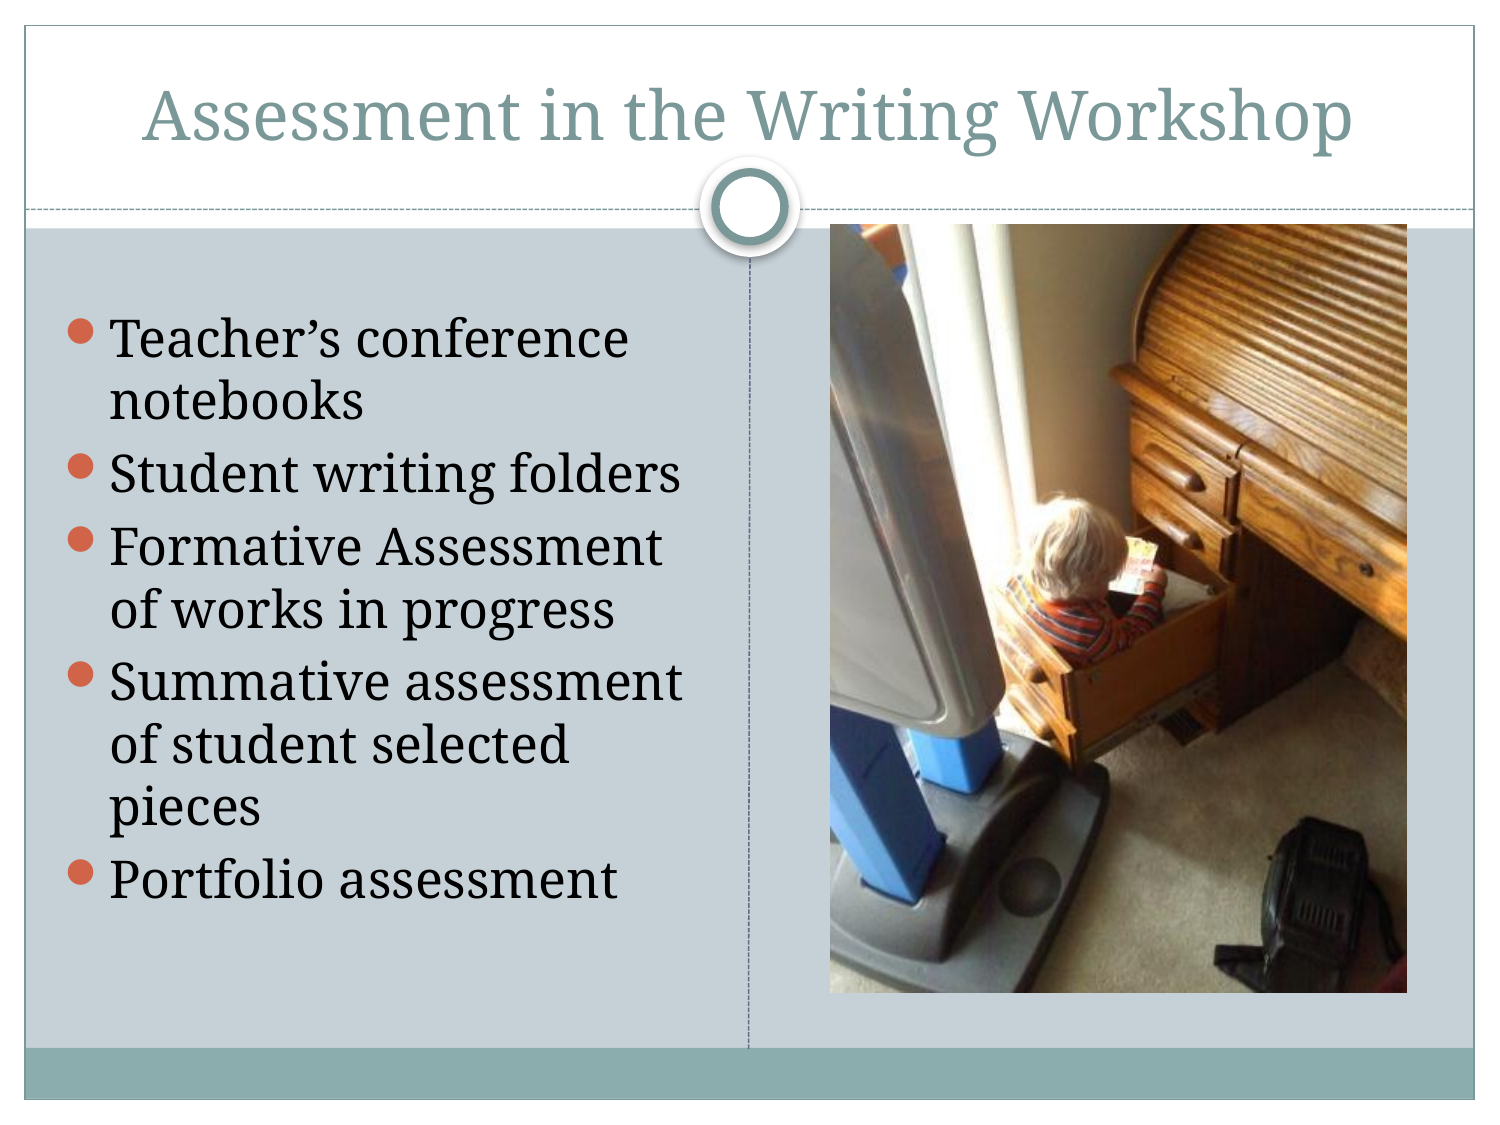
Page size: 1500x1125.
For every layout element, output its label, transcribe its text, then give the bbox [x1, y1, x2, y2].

list Teacher’s conference notebooks Student writing folders Formative Assessment of works in progress Summative assessment of student selected pieces Portfolio assessment [49, 224, 712, 993]
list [830, 224, 1407, 994]
title Assessment in the Writing Workshop [49, 37, 1450, 162]
